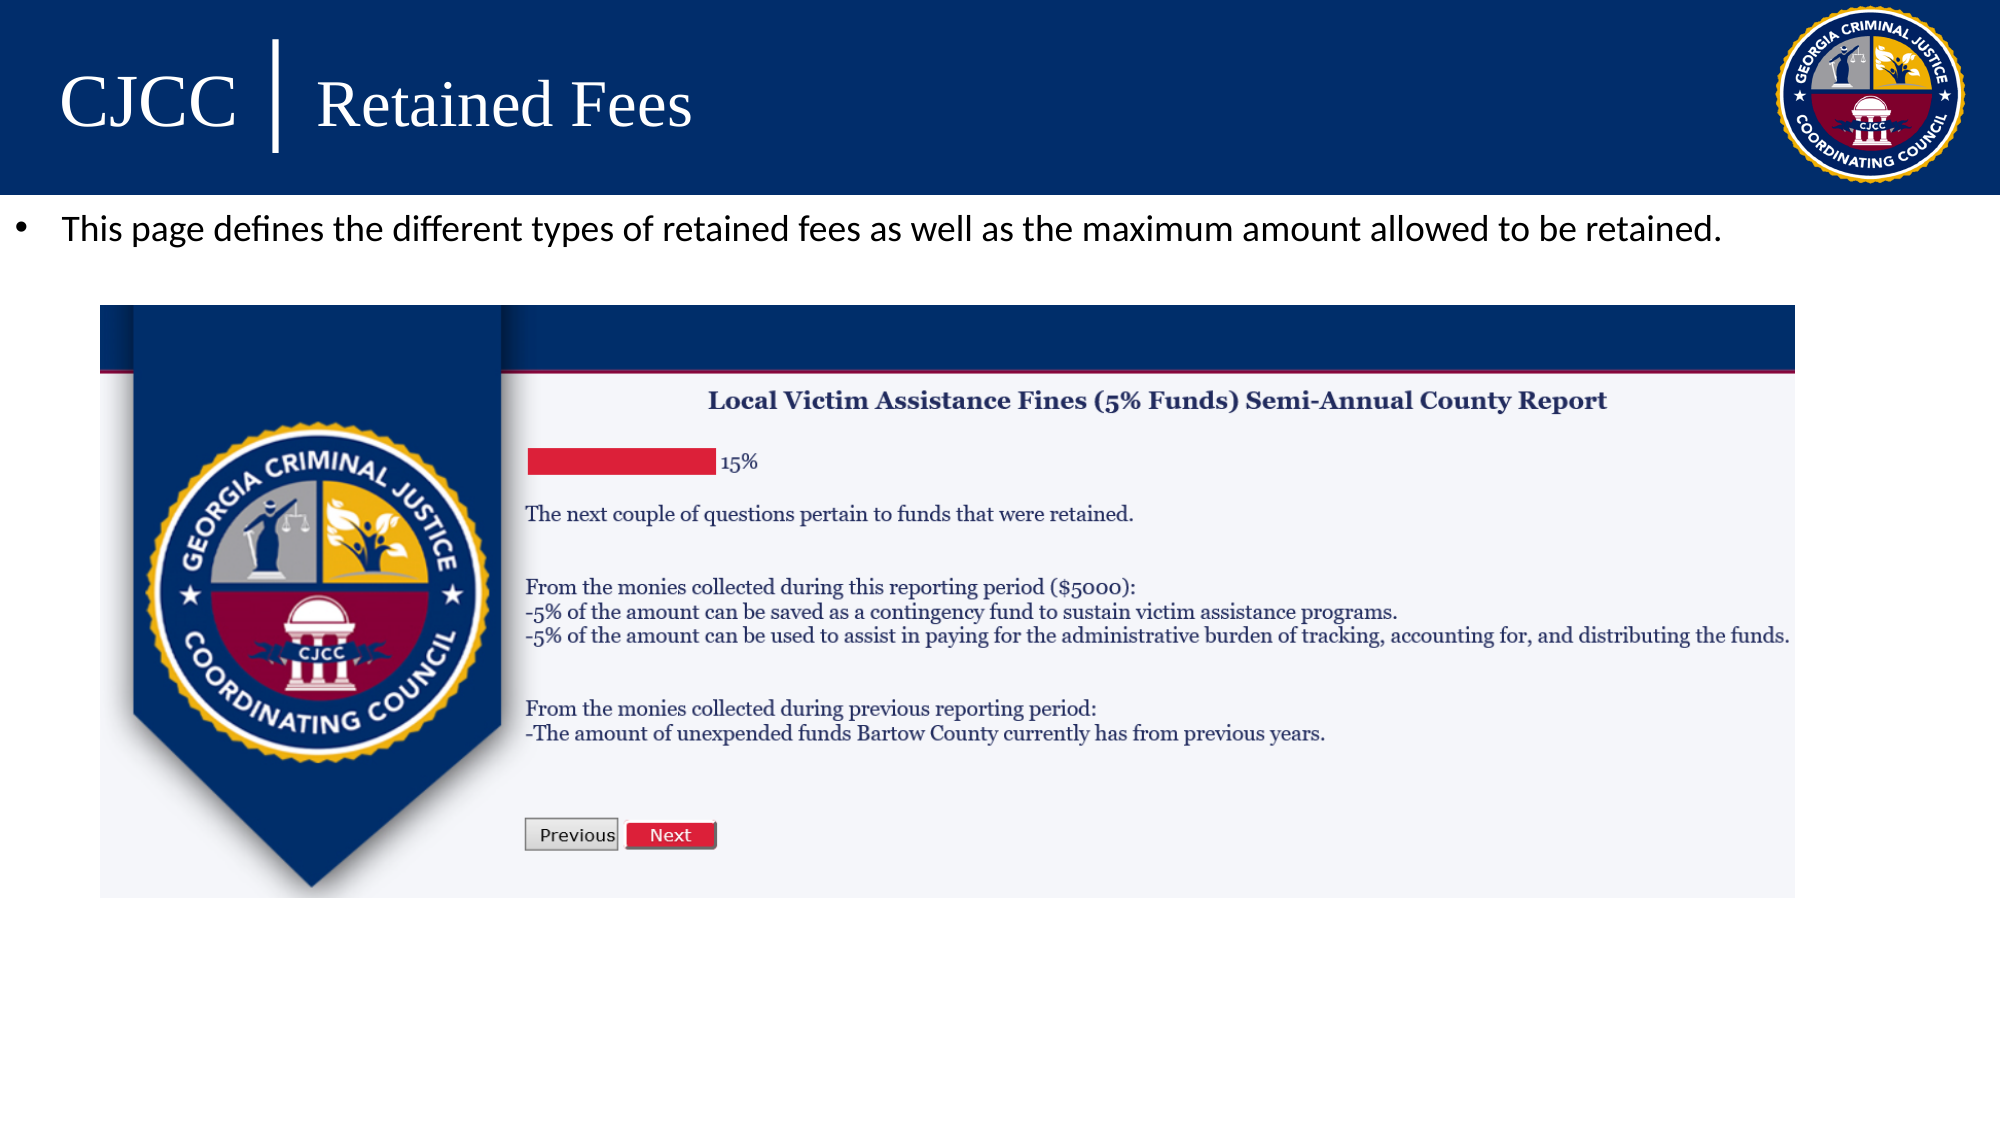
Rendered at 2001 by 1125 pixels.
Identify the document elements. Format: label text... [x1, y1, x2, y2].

picture [100, 305, 1795, 898]
text_box CJCC | Retained Fees [44, 0, 1740, 194]
picture [1740, 0, 2000, 195]
text_box This page defines the different types of retained fees as well as the maximum amount allowed to be retained. [0, 196, 1824, 302]
text_box [0, 0, 1740, 195]
